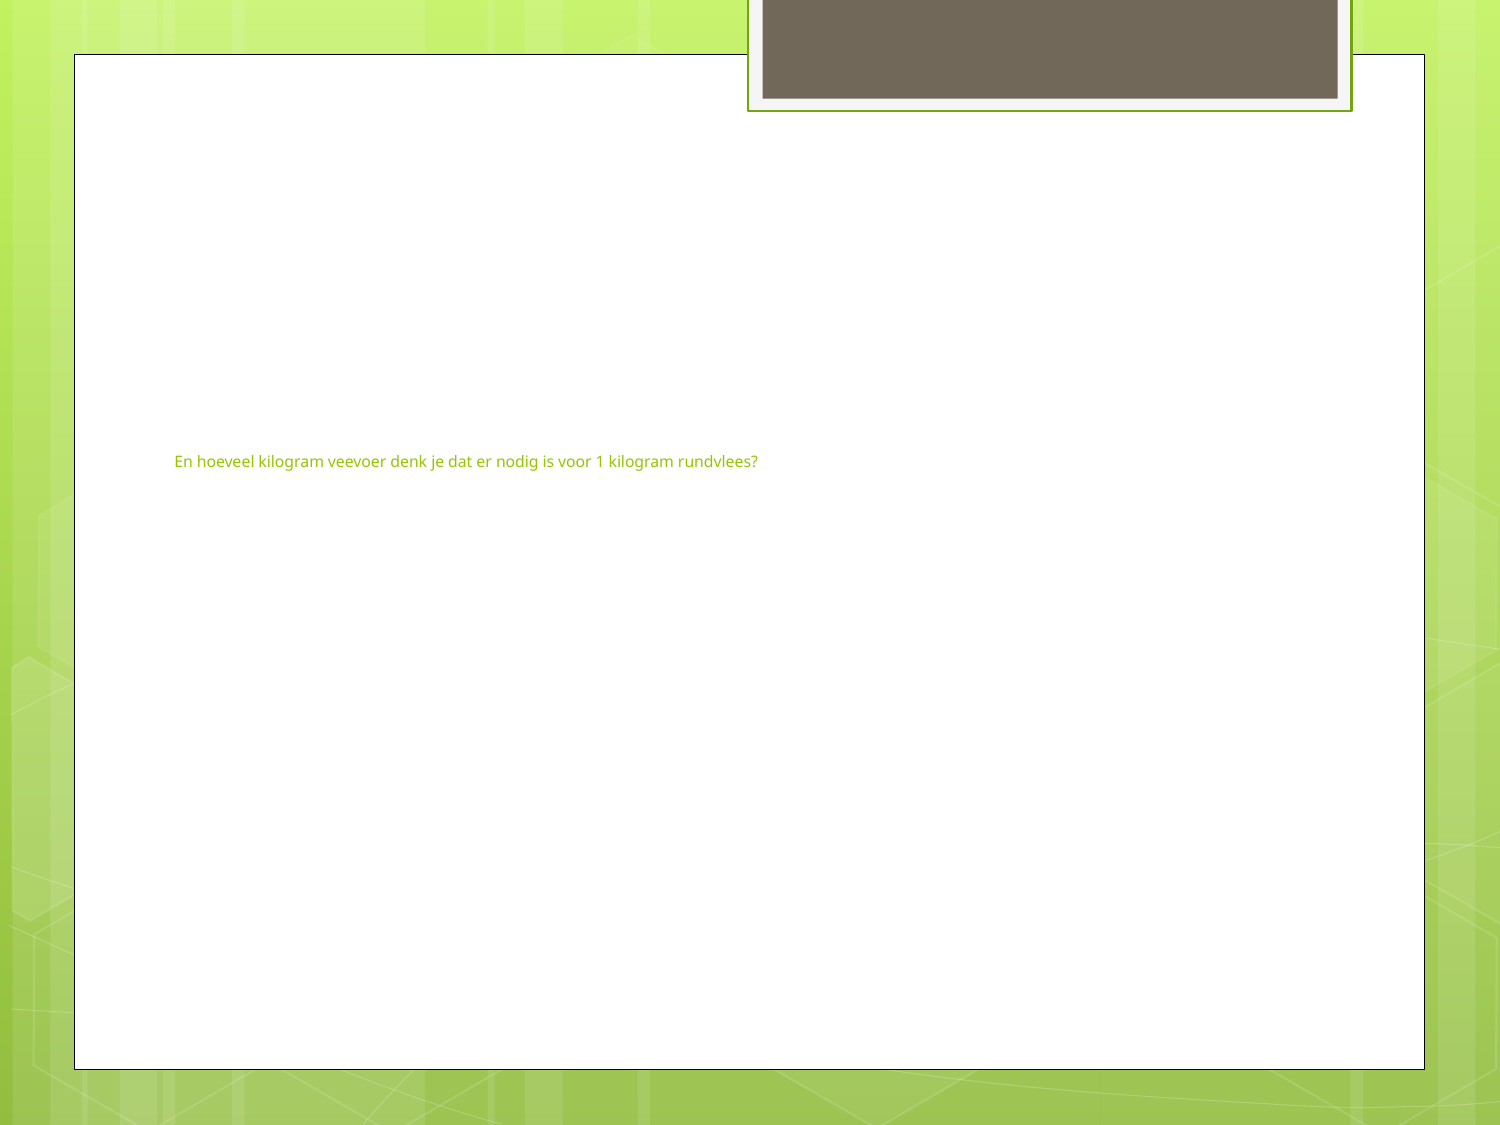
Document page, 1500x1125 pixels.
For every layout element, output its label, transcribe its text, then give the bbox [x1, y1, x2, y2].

title En hoeveel kilogram veevoer denk je dat er nodig is voor 1 kilogram rundvlees? [159, 290, 1312, 479]
